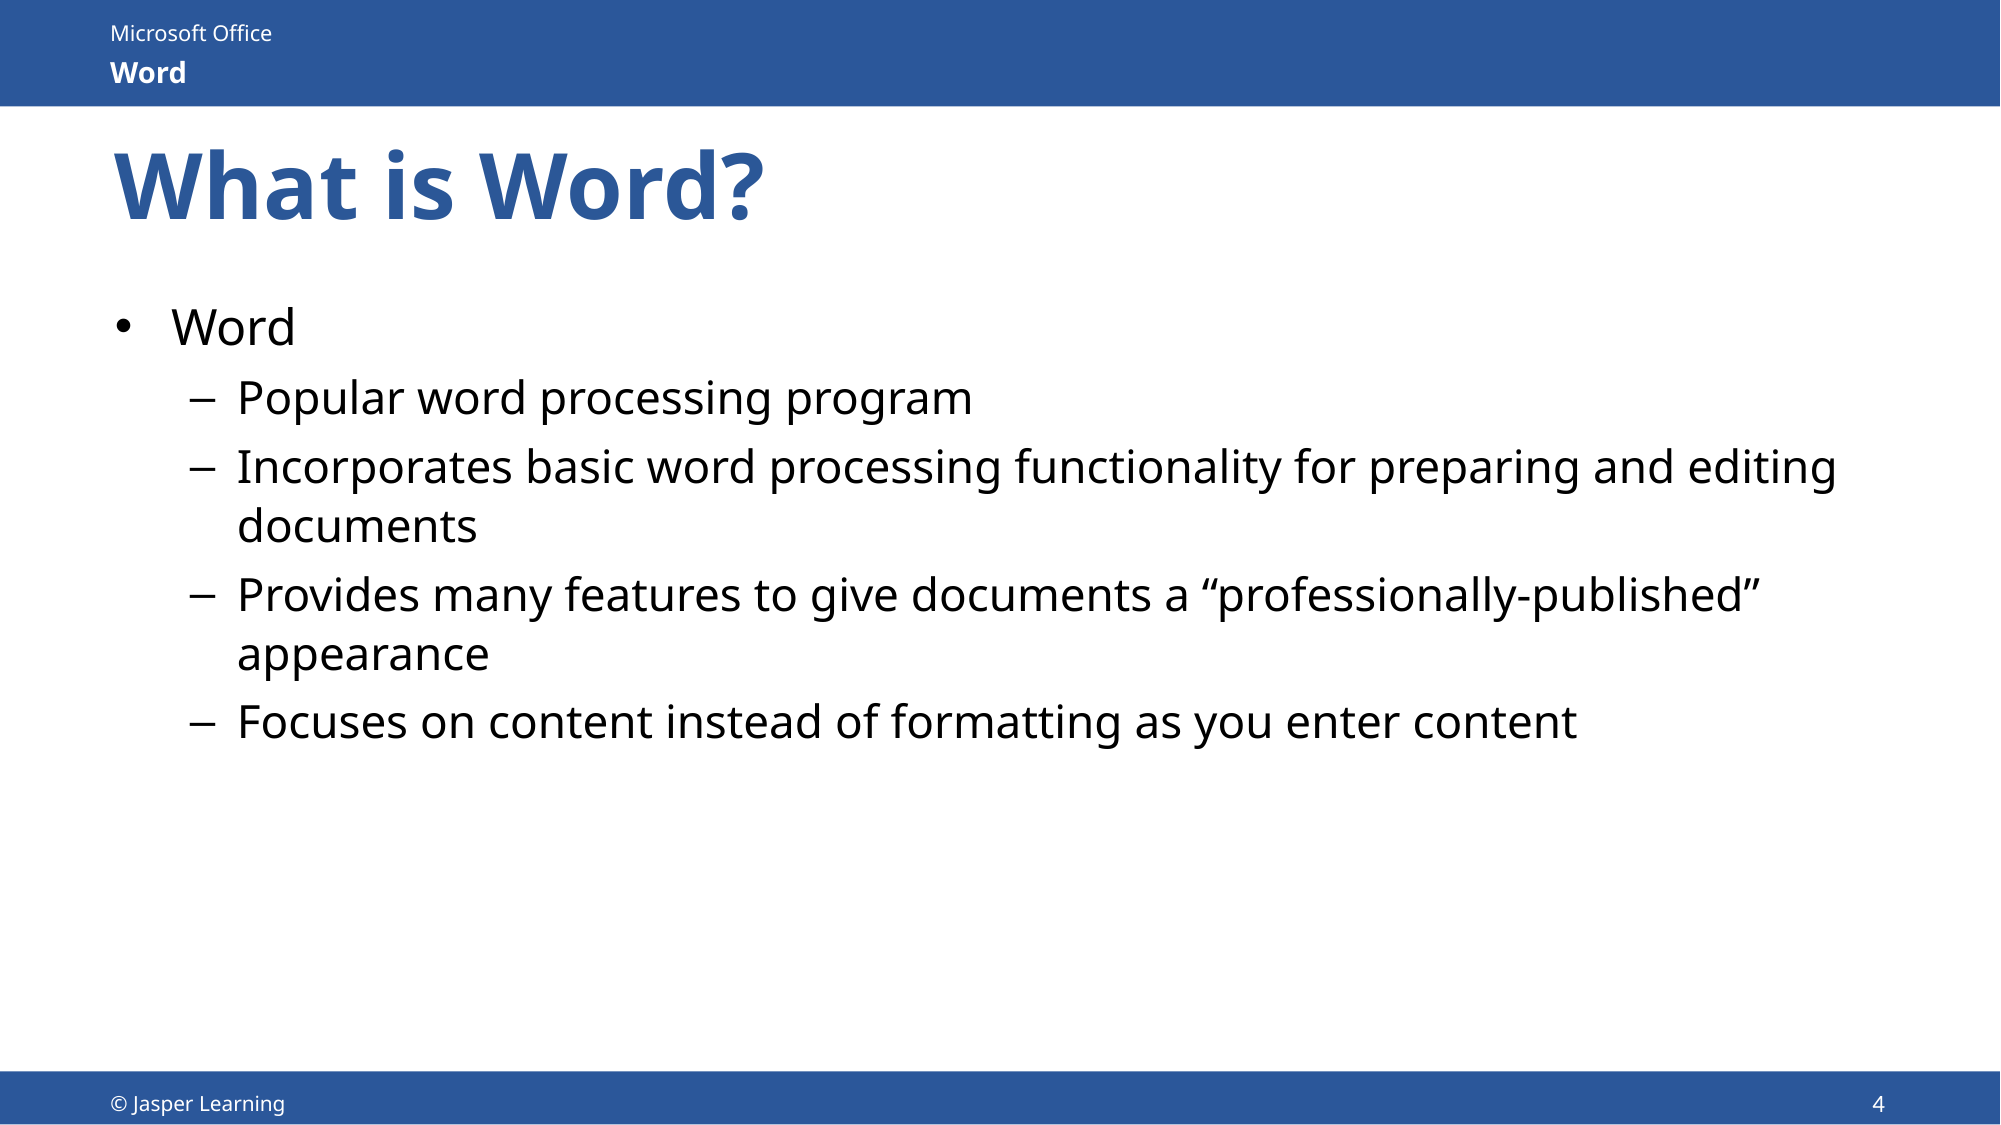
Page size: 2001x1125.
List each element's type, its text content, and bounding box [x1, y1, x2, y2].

slide_number 4 [1433, 1073, 1900, 1125]
footer © Jasper Learning [95, 1073, 729, 1125]
title What is Word? [99, 118, 1866, 248]
list Word Popular word processing program Incorporates basic word processing functionality for preparing and editing documents Provides many features to give documents a “professionally-published” appearance Focuses on content instead of formatting as you enter content [99, 283, 1900, 1026]
